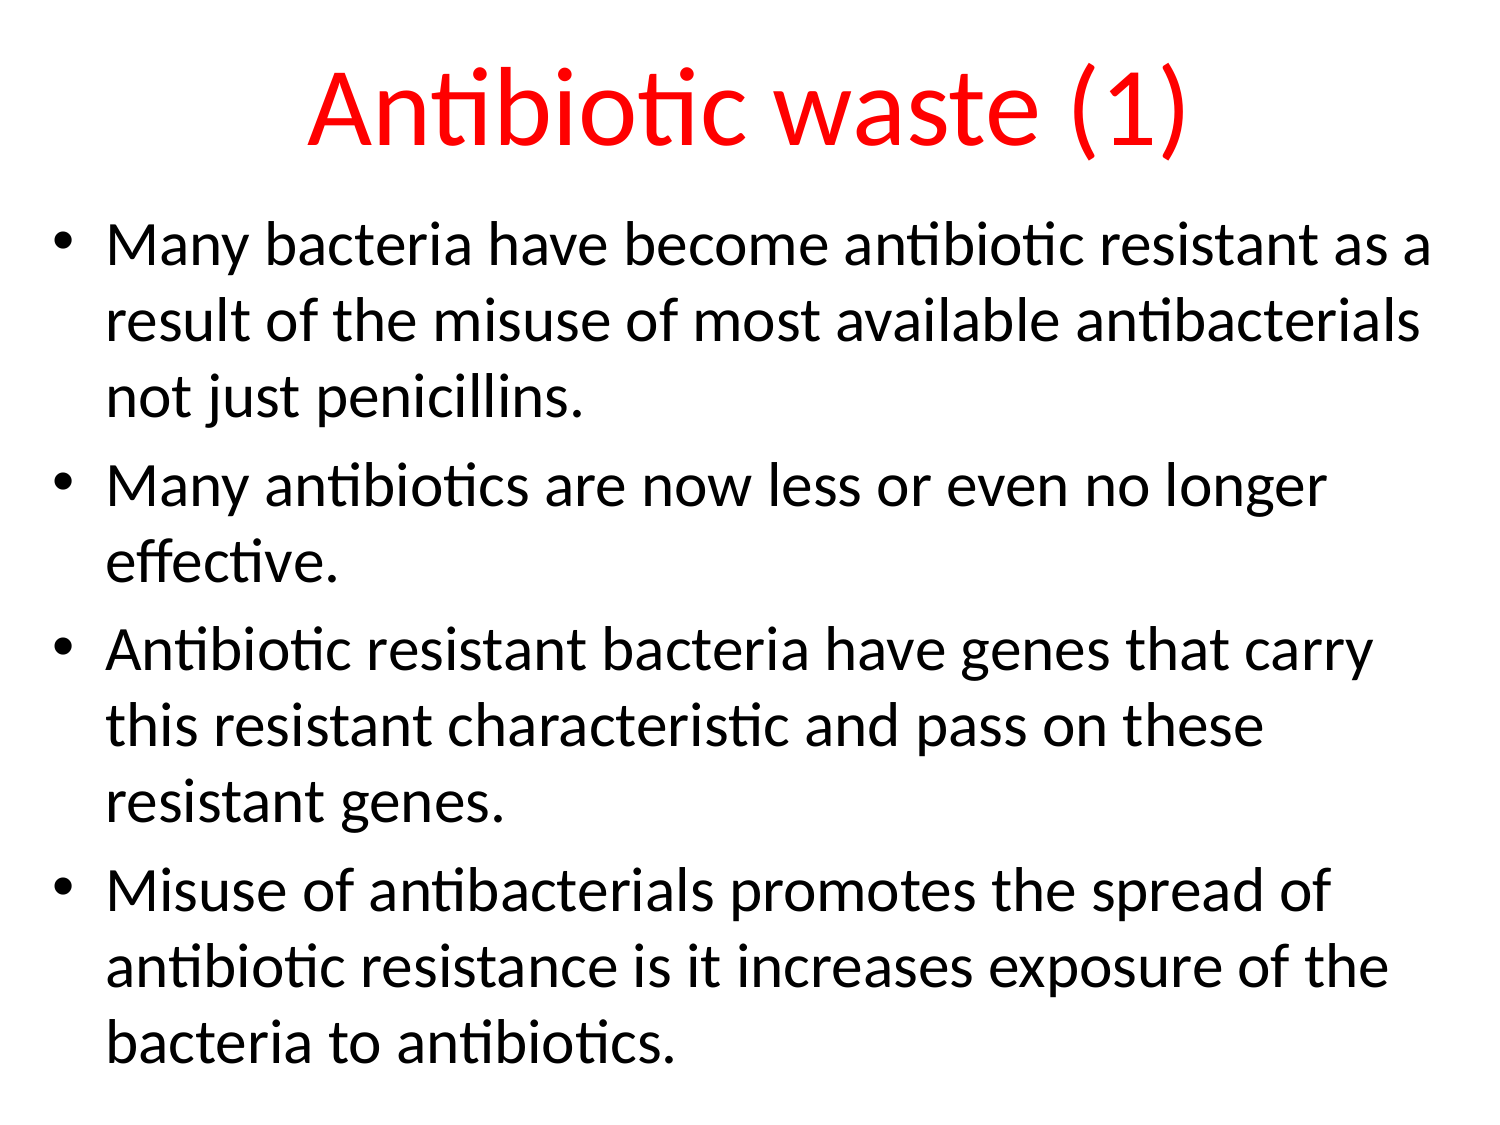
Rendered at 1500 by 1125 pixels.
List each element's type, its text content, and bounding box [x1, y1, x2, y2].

title Antibiotic waste (1) [75, 6, 1425, 194]
list Many bacteria have become antibiotic resistant as a result of the misuse of most available antibacterials not just penicillins. Many antibiotics are now less or even no longer effective. Antibiotic resistant bacteria have genes that carry this resistant characteristic and pass on these resistant genes. Misuse of antibacterials promotes the spread of antibiotic resistance is it increases exposure of the bacteria to antibiotics. [37, 194, 1468, 1088]
